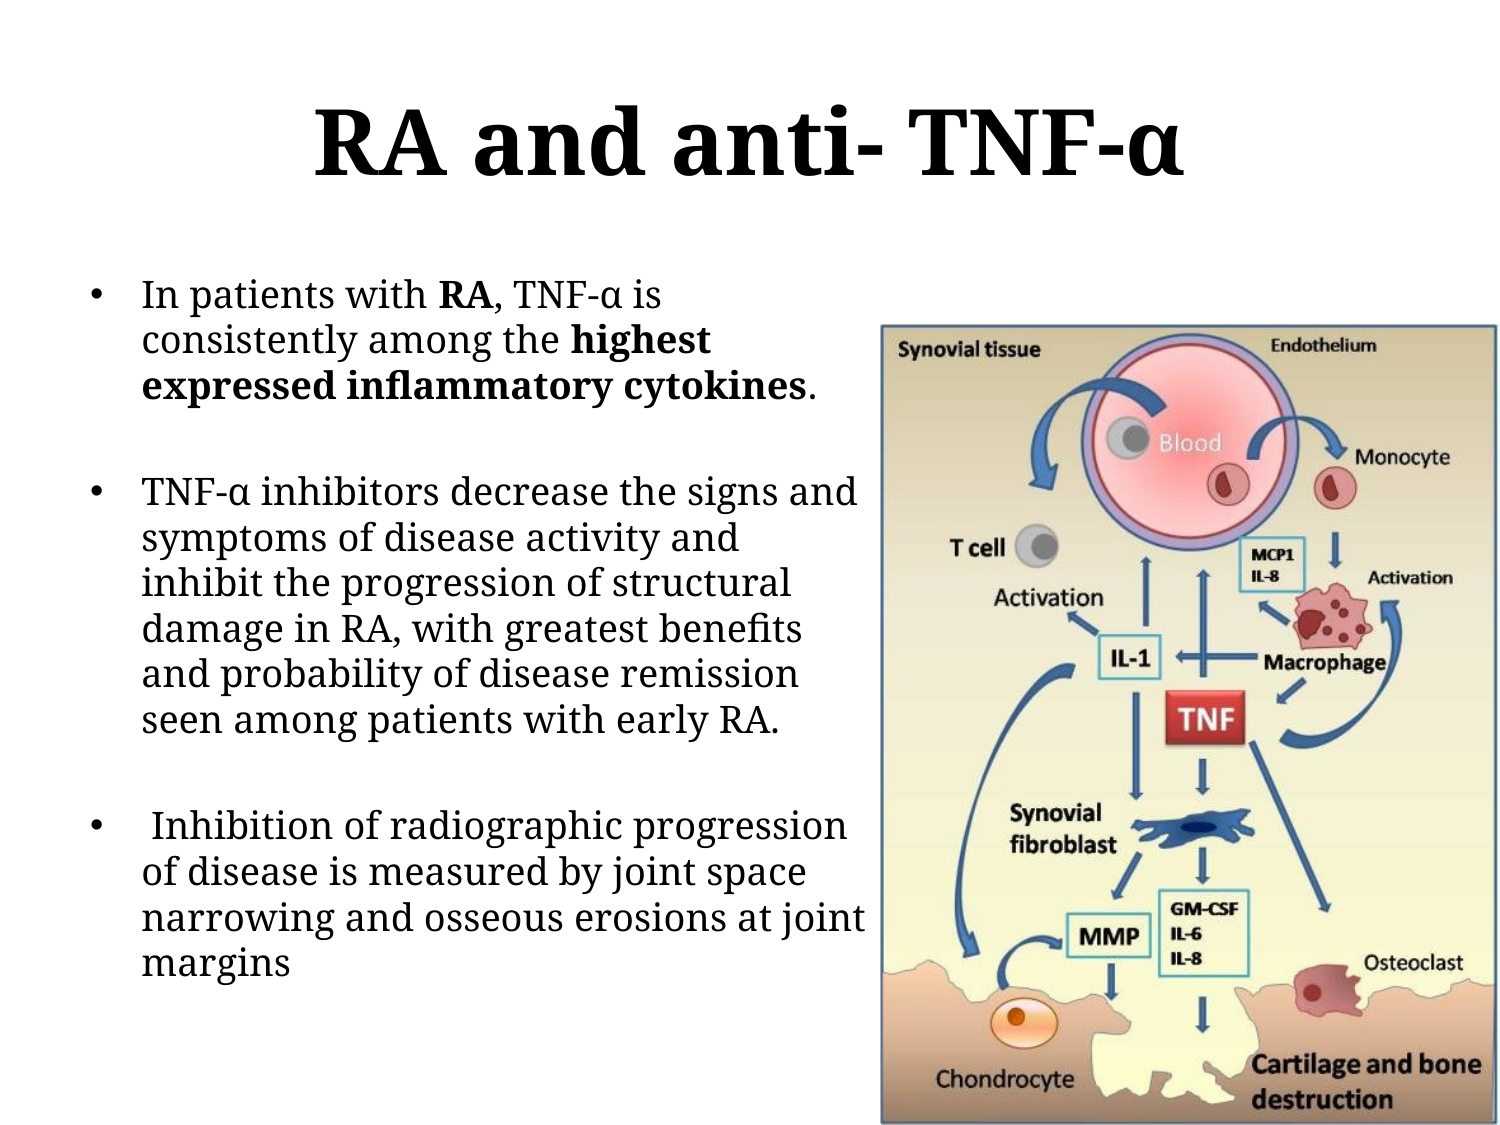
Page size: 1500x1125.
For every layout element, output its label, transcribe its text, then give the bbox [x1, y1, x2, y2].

title RA and anti- TNF-α [75, 45, 1425, 233]
list In patients with RA, TNF-α is consistently among the highest expressed inflammatory cytokines. TNF-α inhibitors decrease the signs and symptoms of disease activity and inhibit the progression of structural damage in RA, with greatest benefits and probability of disease remission seen among patients with early RA. Inhibition of radiographic progression of disease is measured by joint space narrowing and osseous erosions at joint margins [75, 262, 888, 1005]
picture [880, 324, 1500, 1125]
